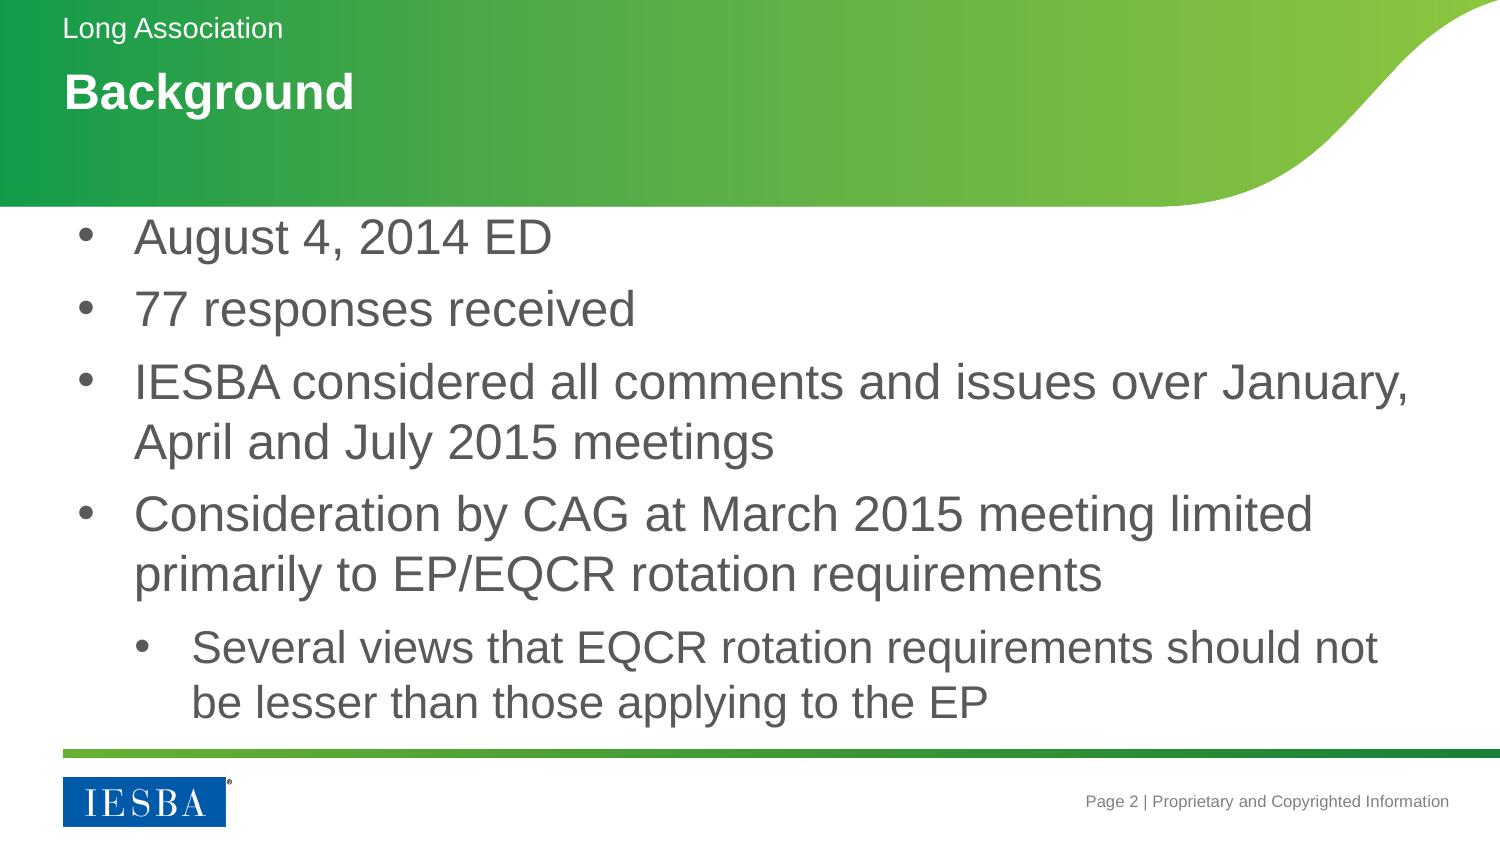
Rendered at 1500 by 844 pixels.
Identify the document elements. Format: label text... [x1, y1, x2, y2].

list August 4, 2014 ED 77 responses received IESBA considered all comments and issues over January, April and July 2015 meetings Consideration by CAG at March 2015 meeting limited primarily to EP/EQCR rotation requirements Several views that EQCR rotation requirements should not be lesser than those applying to the EP [62, 196, 1450, 747]
picture [0, 0, 1500, 207]
subtitle Long Association [62, 9, 500, 38]
title Background [50, 56, 1288, 122]
picture [63, 777, 232, 827]
